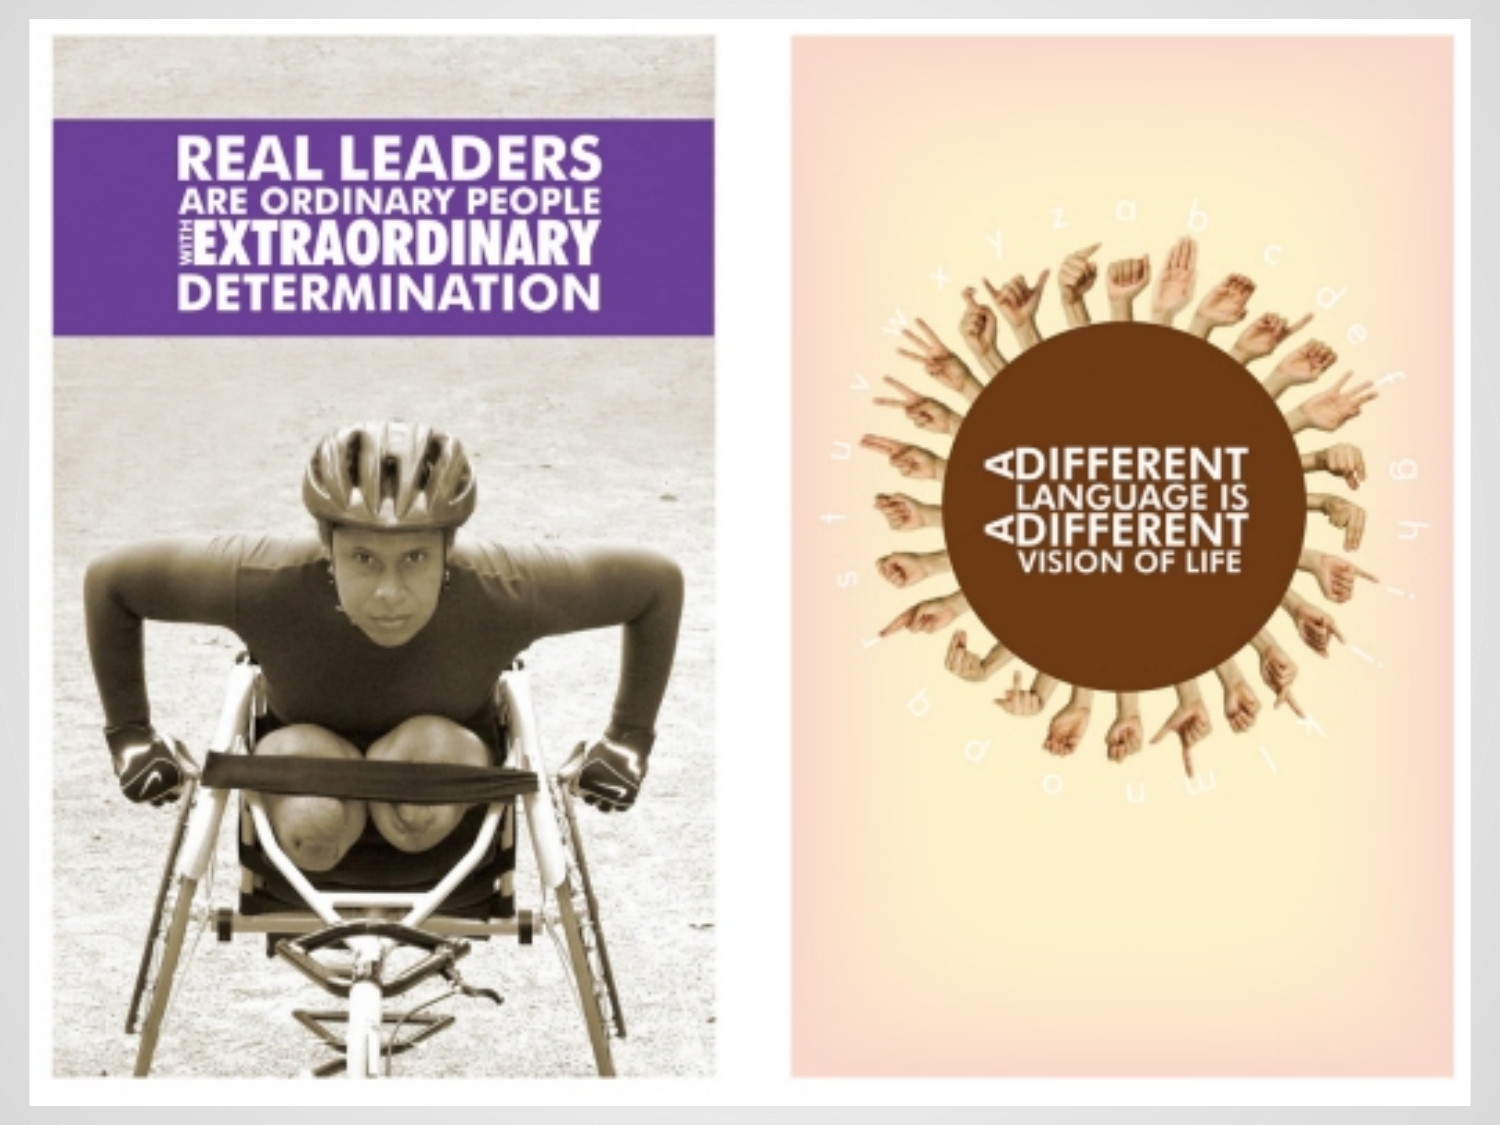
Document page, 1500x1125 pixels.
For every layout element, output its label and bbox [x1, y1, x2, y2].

list [29, 18, 1471, 1107]
